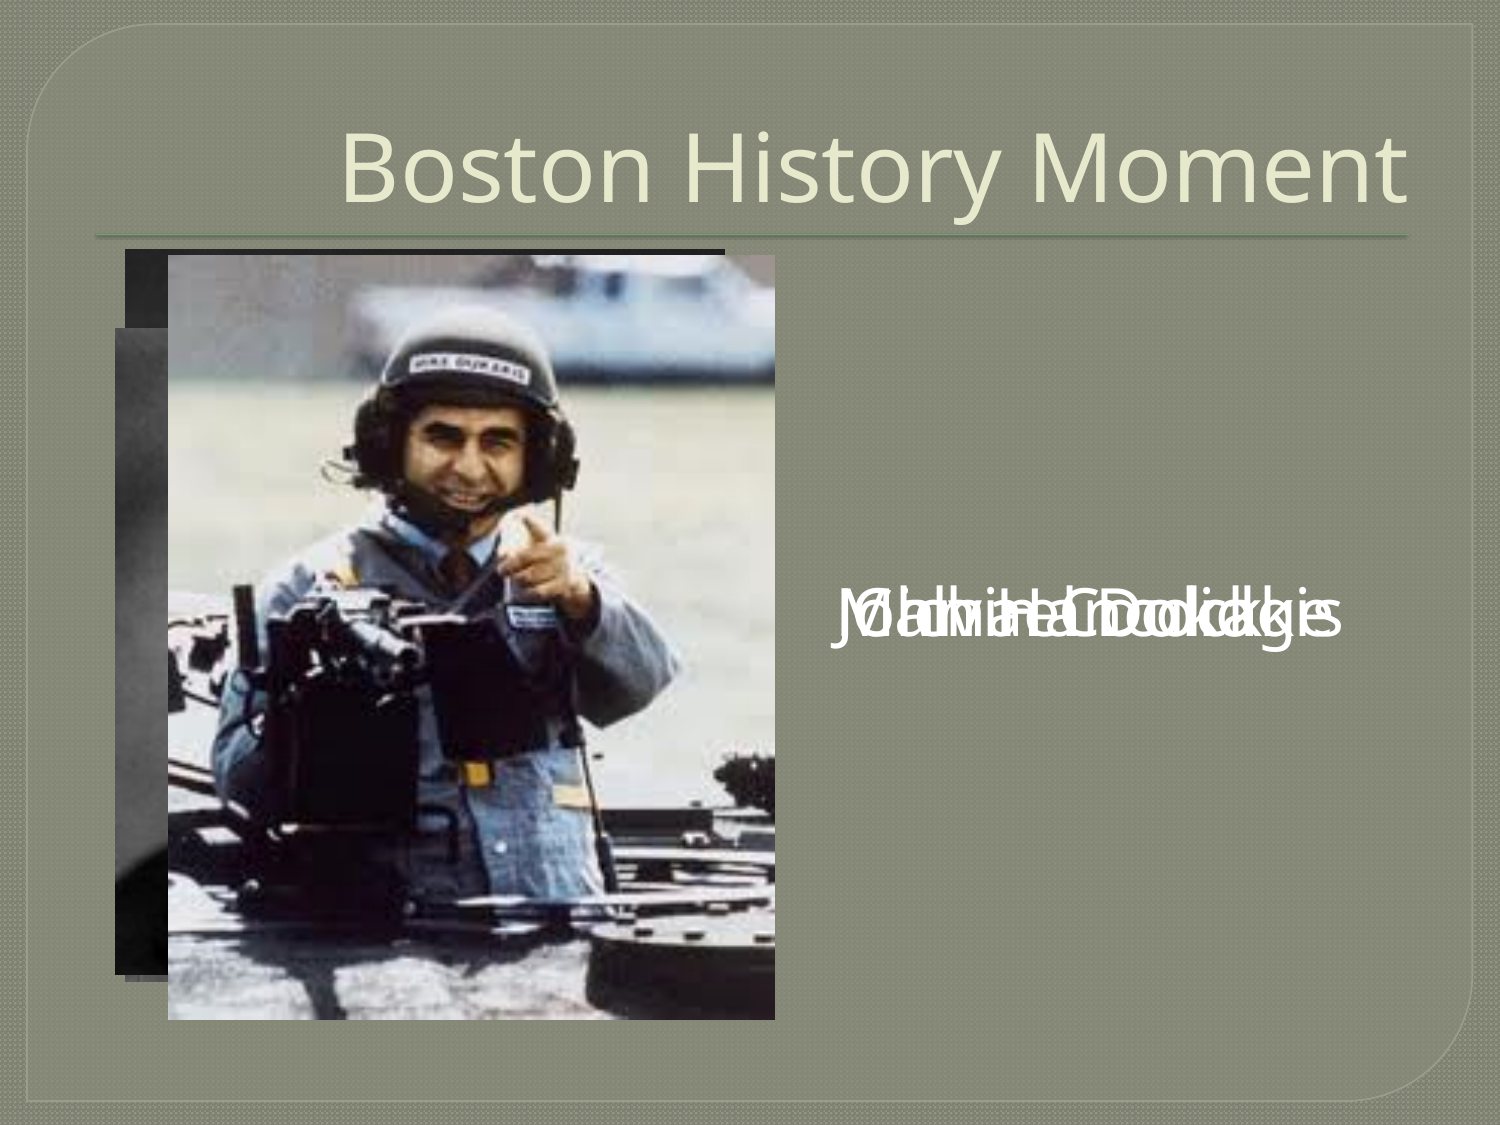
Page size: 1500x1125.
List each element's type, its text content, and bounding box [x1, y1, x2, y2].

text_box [115, 327, 161, 976]
title Boston History Moment [75, 41, 1425, 229]
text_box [167, 255, 1363, 1020]
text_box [124, 249, 1276, 327]
